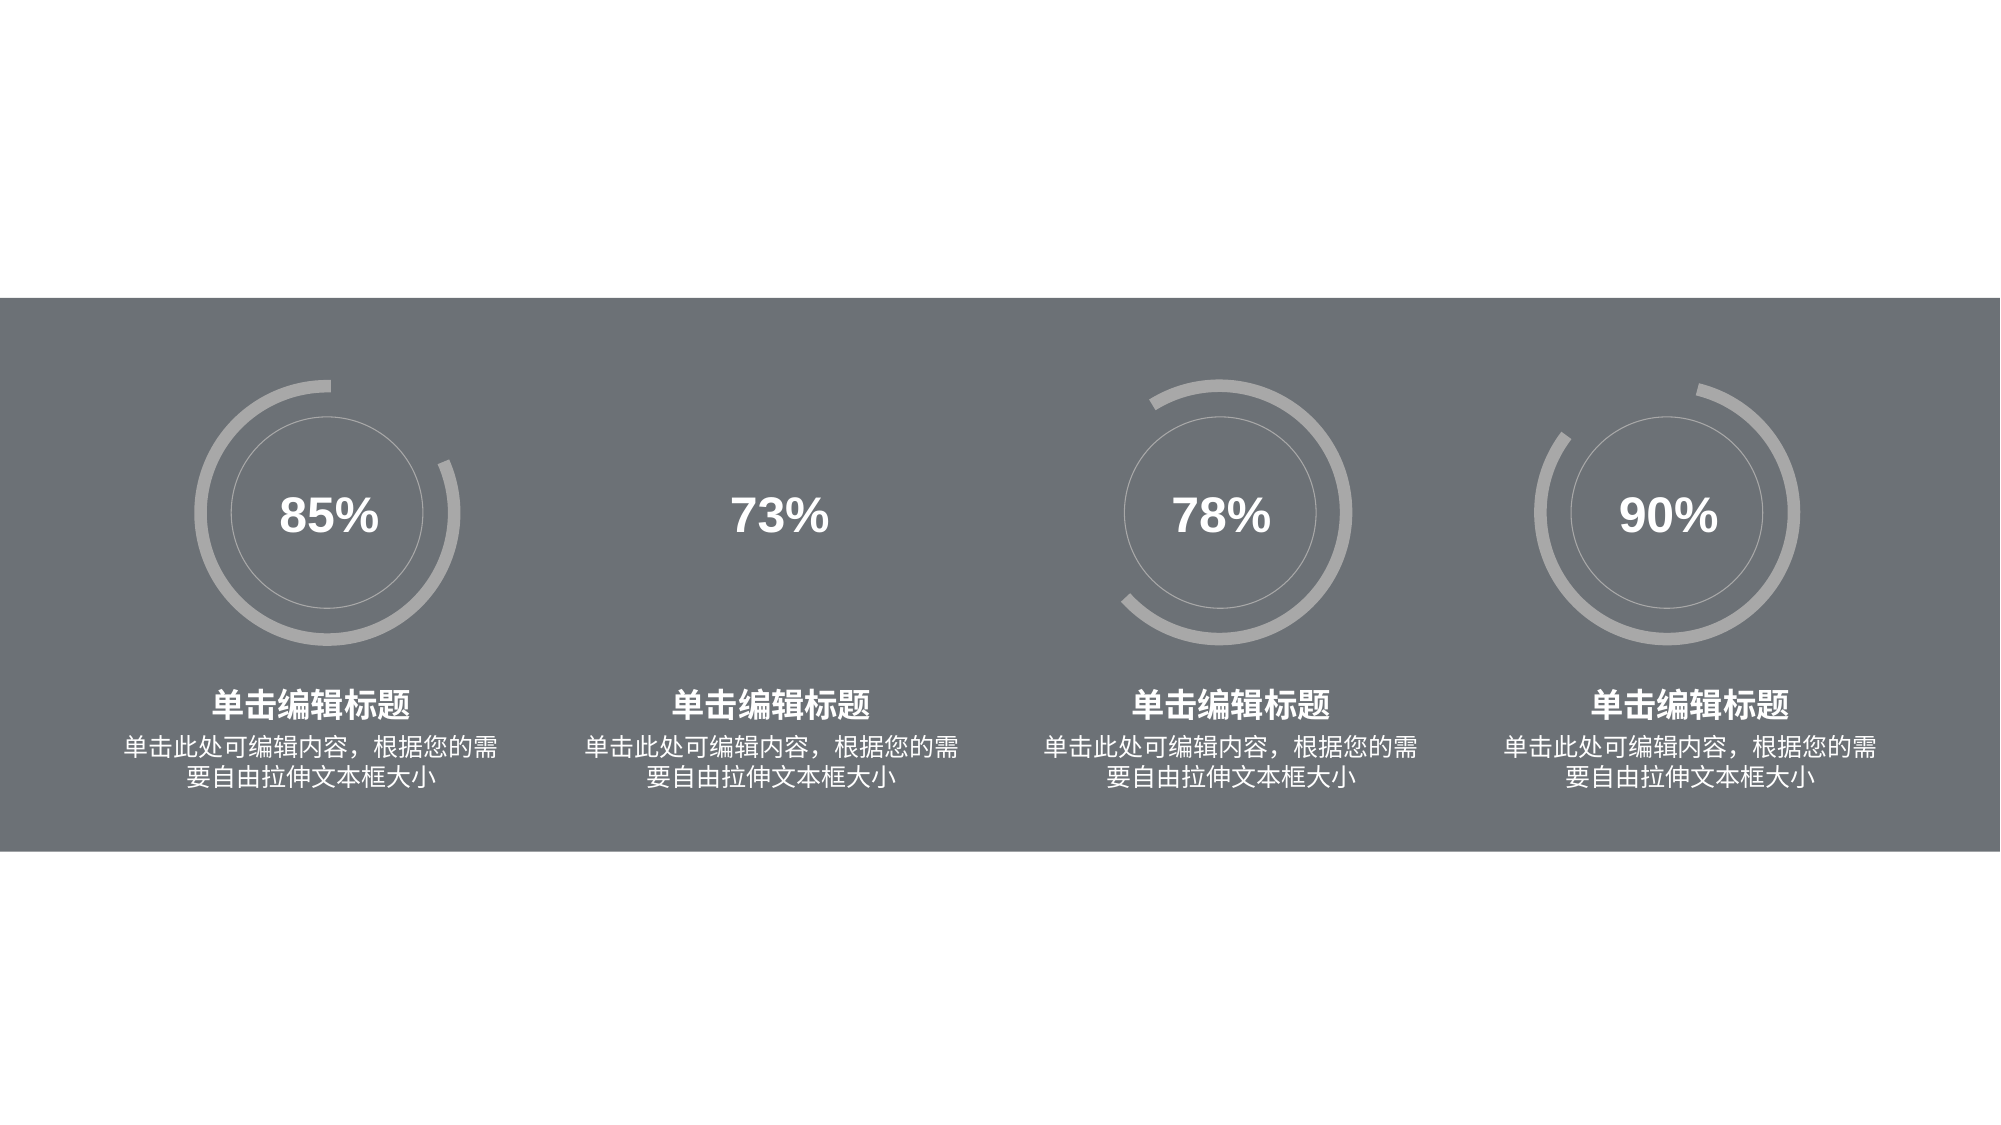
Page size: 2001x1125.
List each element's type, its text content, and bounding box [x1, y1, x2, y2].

text_box 单击此处可编辑内容，根据您的需要自由拉伸文本框大小 [1040, 731, 1423, 792]
text_box 单击编辑标题 [119, 684, 503, 725]
text_box 85% [264, 474, 395, 550]
text_box 单击此处可编辑内容，根据您的需要自由拉伸文本框大小 [580, 731, 964, 792]
text_box [1540, 389, 1795, 640]
text_box [1124, 432, 1194, 576]
text_box 单击此处可编辑内容，根据您的需要自由拉伸文本框大小 [1499, 731, 1882, 792]
text_box [0, 297, 2000, 852]
text_box [1591, 416, 1689, 474]
text_box 单击编辑标题 [579, 684, 964, 725]
text_box 78% [1156, 474, 1287, 550]
text_box [1125, 385, 1347, 640]
text_box [200, 386, 455, 640]
text_box [329, 416, 415, 482]
text_box [666, 393, 900, 640]
text_box 90% [1603, 474, 1734, 550]
text_box 单击此处可编辑内容，根据您的需要自由拉伸文本框大小 [120, 731, 503, 792]
text_box [677, 416, 805, 564]
text_box 单击编辑标题 [1498, 684, 1882, 725]
text_box 73% [714, 474, 845, 550]
text_box 单击编辑标题 [1039, 684, 1423, 725]
